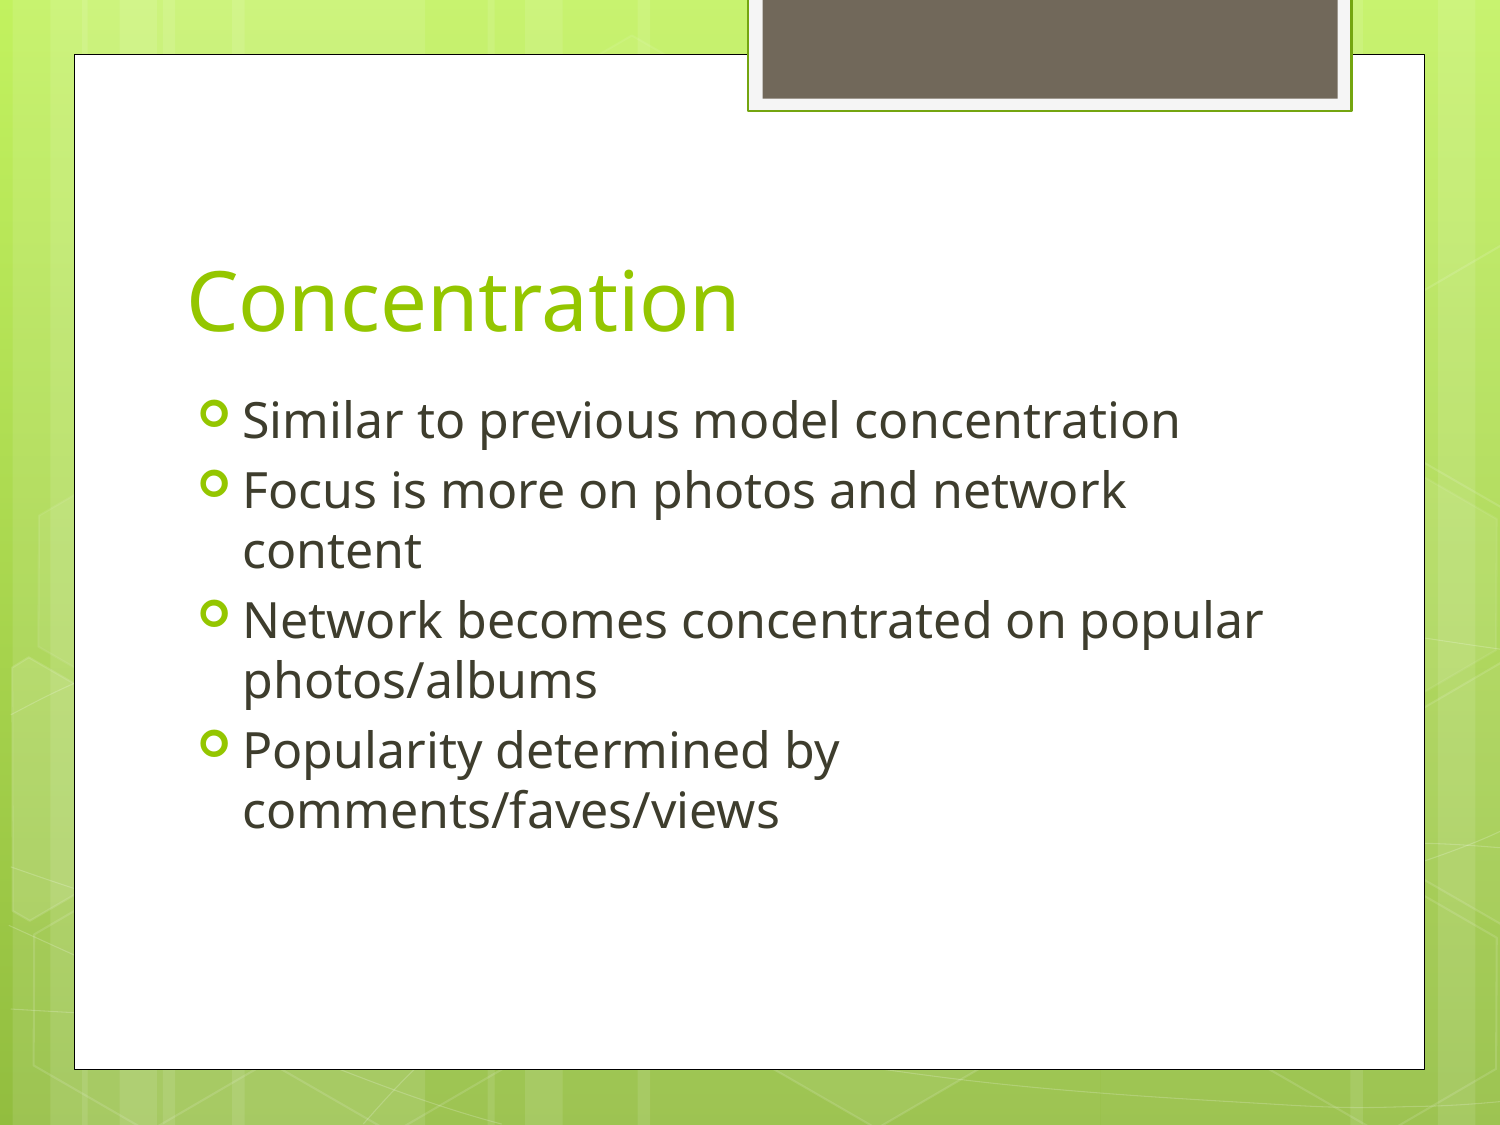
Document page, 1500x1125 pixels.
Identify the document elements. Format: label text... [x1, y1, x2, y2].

list Similar to previous model concentration Focus is more on photos and network content Network becomes concentrated on popular photos/albums Popularity determined by comments/faves/views [171, 381, 1283, 957]
title Concentration [171, 168, 1324, 357]
